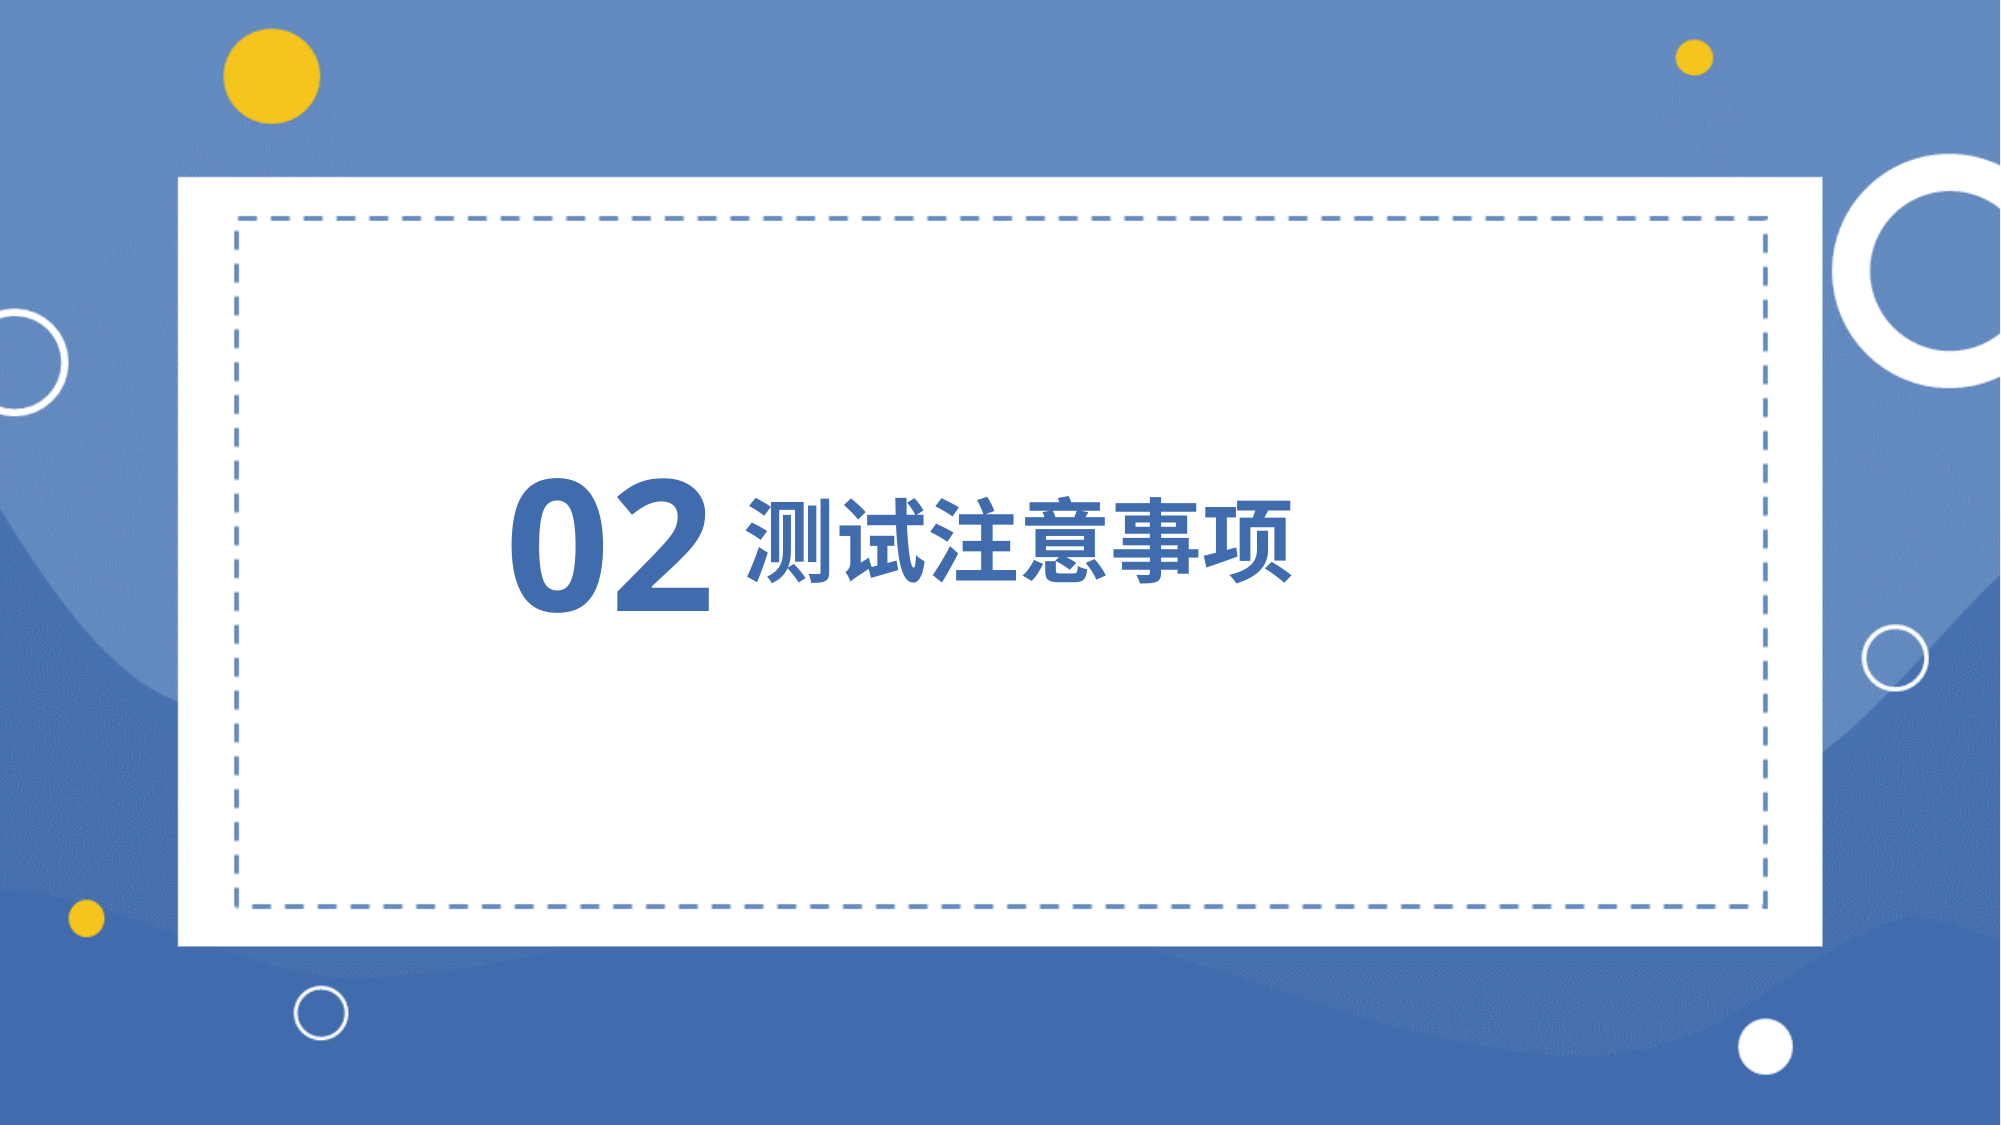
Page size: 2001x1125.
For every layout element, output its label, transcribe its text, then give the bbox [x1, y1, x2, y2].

text_box 02 [490, 420, 730, 656]
picture [0, 0, 2001, 1125]
text_box 测试注意事项 [730, 476, 1310, 602]
